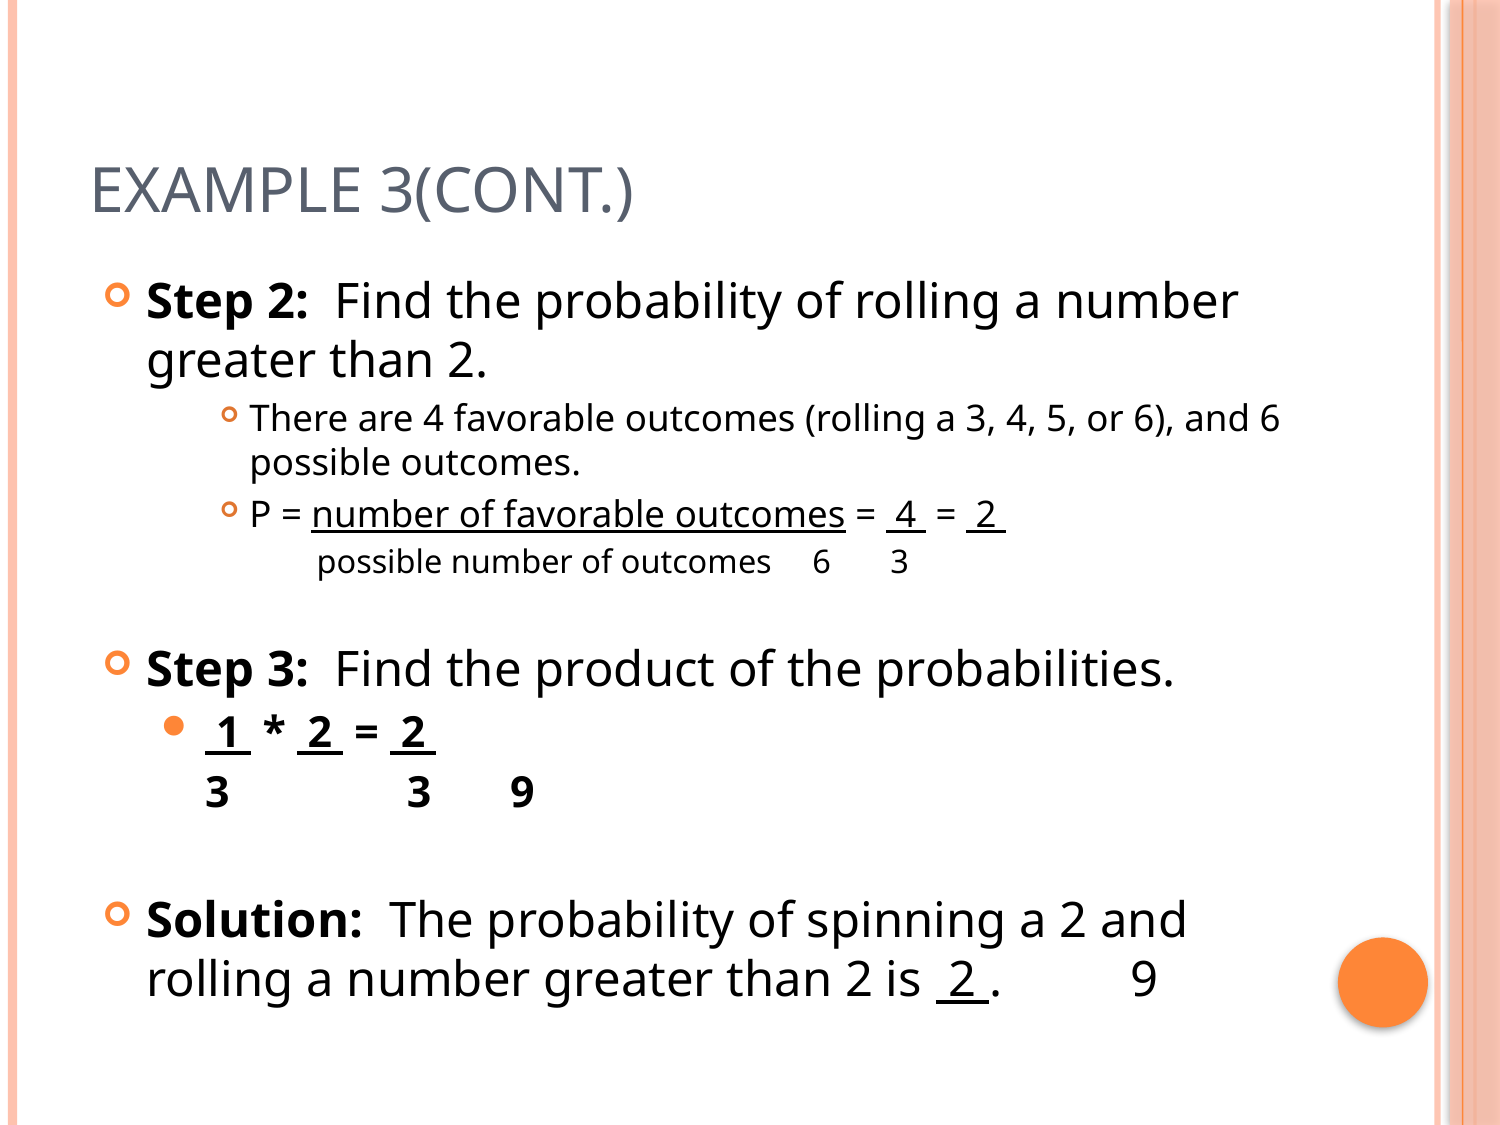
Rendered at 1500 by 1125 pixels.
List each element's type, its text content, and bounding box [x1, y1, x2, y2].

list Step 2: Find the probability of rolling a number greater than 2. There are 4 favorable outcomes (rolling a 3, 4, 5, or 6), and 6 possible outcomes. P = number of favorable outcomes = 4 = 2 possible number of outcomes 6 3 Step 3: Find the product of the probabilities. 1 * 2 = 2 3 3 9 Solution: The probability of spinning a 2 and rolling a number greater than 2 is 2 . 9 [87, 262, 1313, 1062]
title Example 3(Cont.) [75, 45, 1300, 233]
